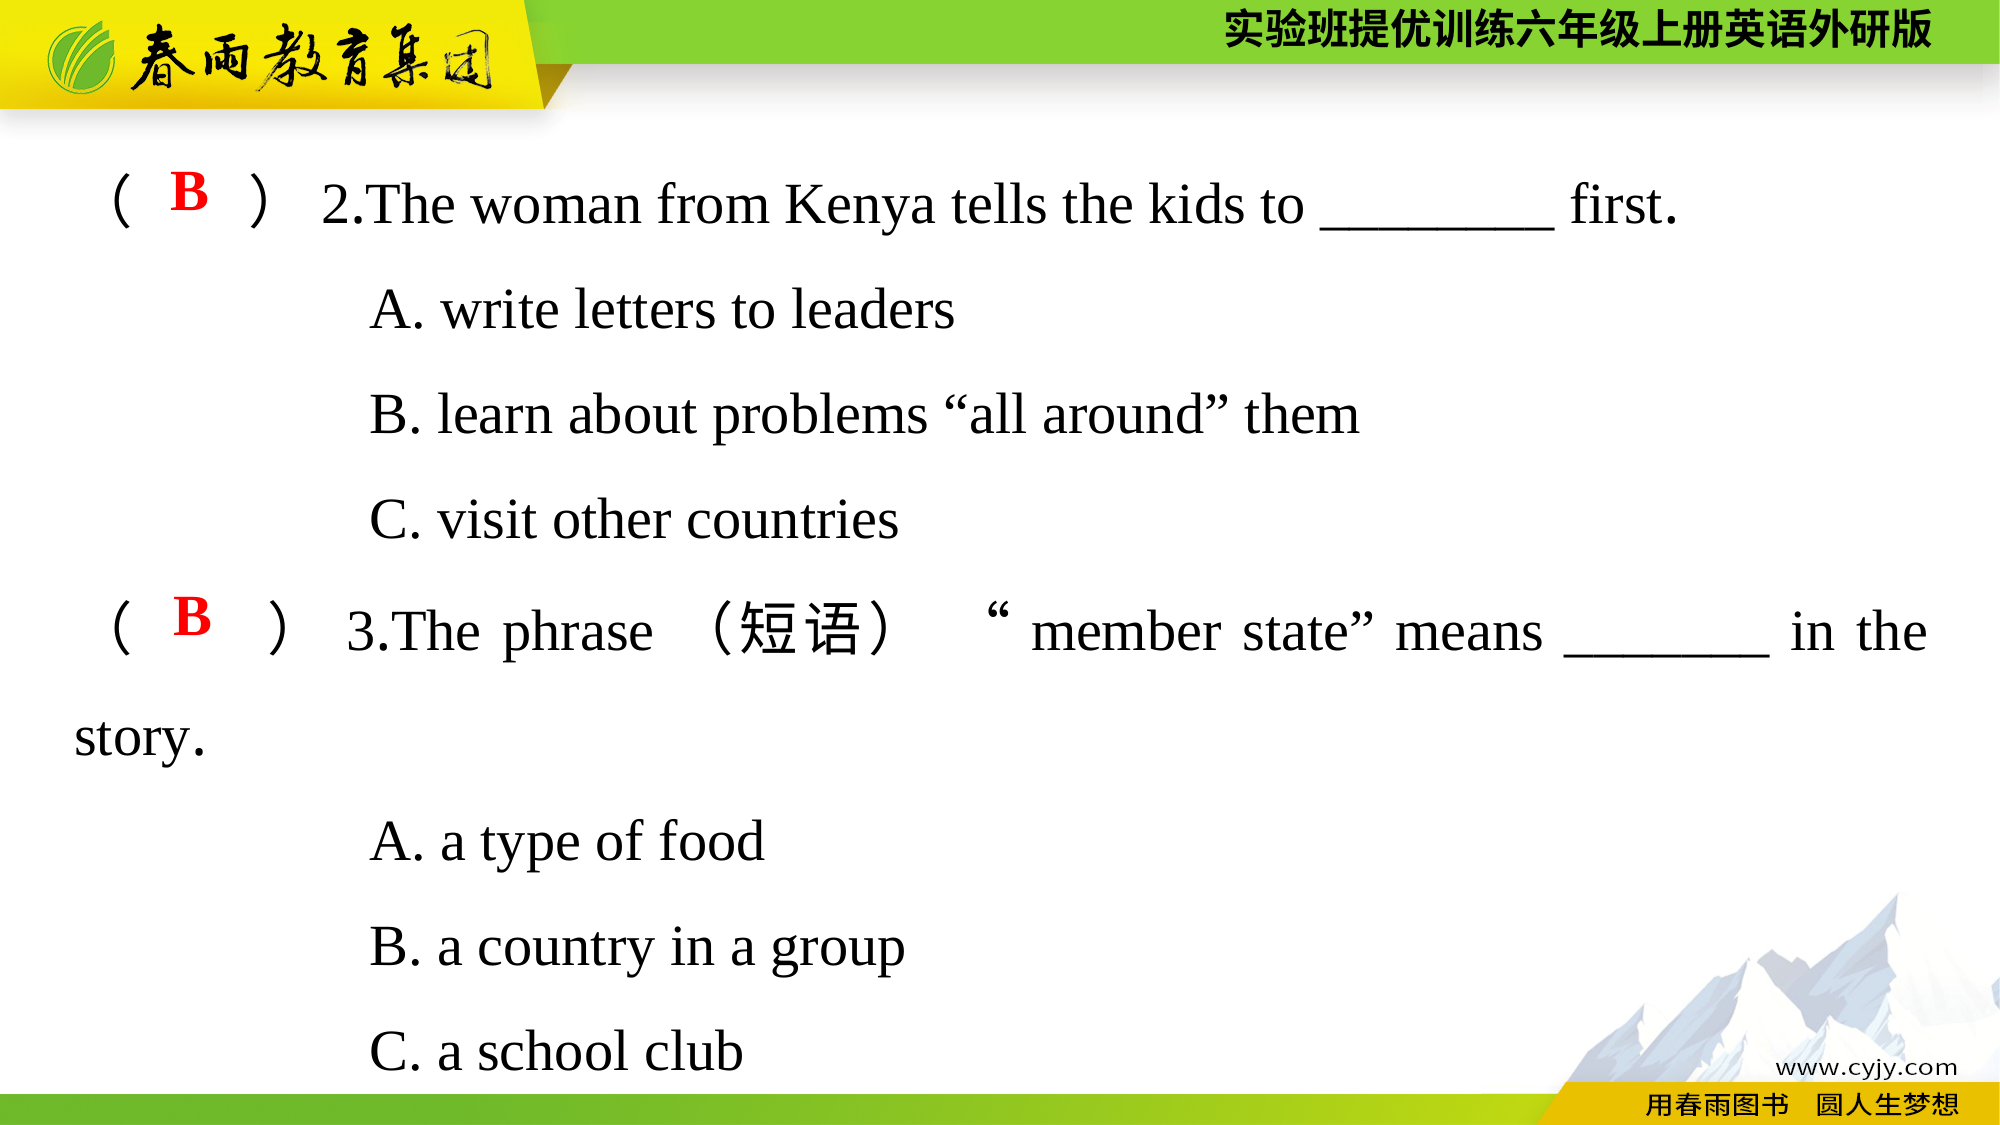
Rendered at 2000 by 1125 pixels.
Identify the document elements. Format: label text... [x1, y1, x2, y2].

text_box （ ）3.The phrase（短语） “member state” means _______ in the story. A. a type of food B. a country in a group C. a school club [59, 549, 1944, 1090]
text_box B [158, 569, 228, 655]
list （ ）2.The woman from Kenya tells the kids to ________ first. A. write letters to leaders B. learn about problems “all around” them C. visit other countries [59, 122, 1944, 549]
text_box B [155, 144, 225, 230]
picture [0, 0, 2000, 1125]
